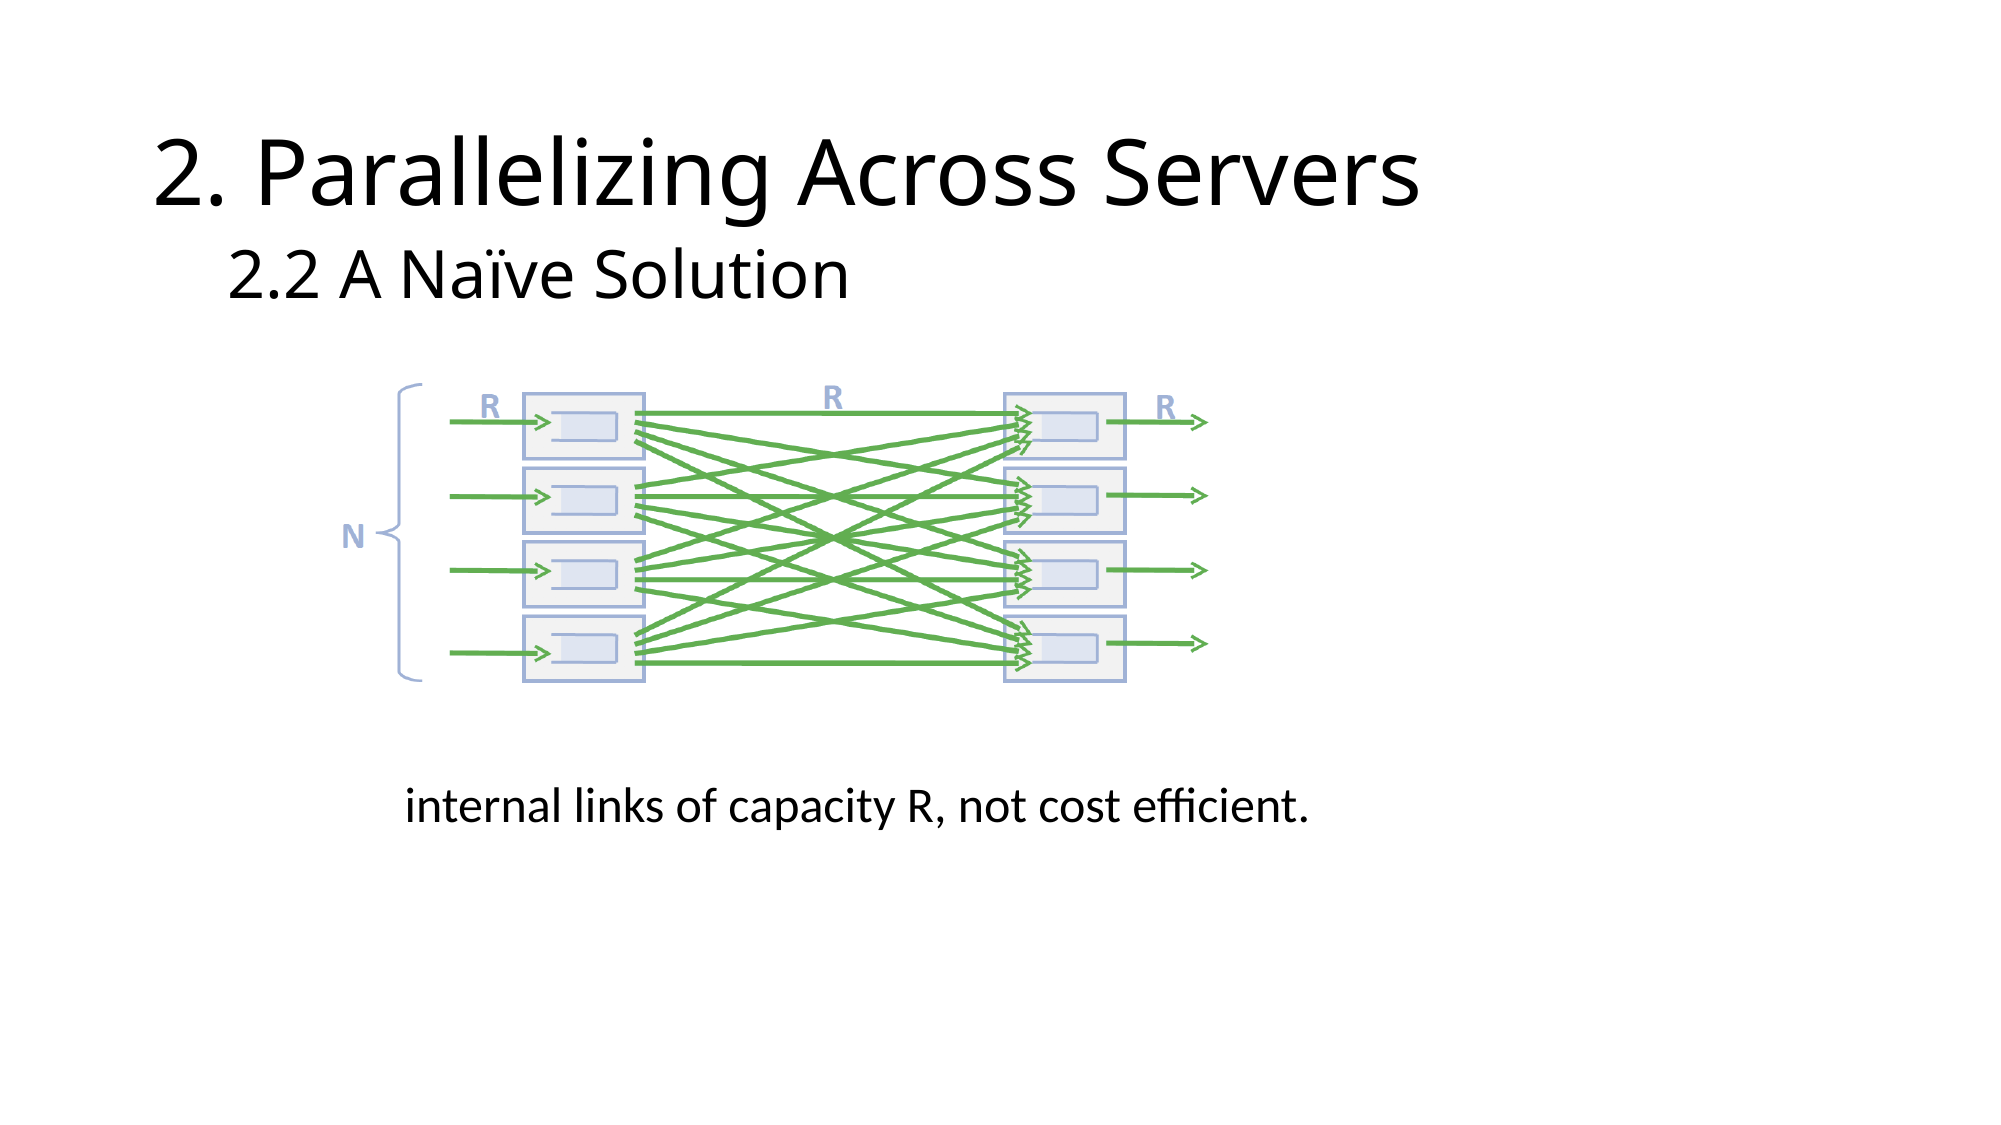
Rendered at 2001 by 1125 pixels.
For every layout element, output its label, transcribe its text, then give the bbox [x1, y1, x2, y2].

text_box 2.2 A Naïve Solution [212, 225, 1395, 330]
title 2. Parallelizing Across Servers [137, 59, 1863, 278]
picture [320, 344, 1248, 731]
